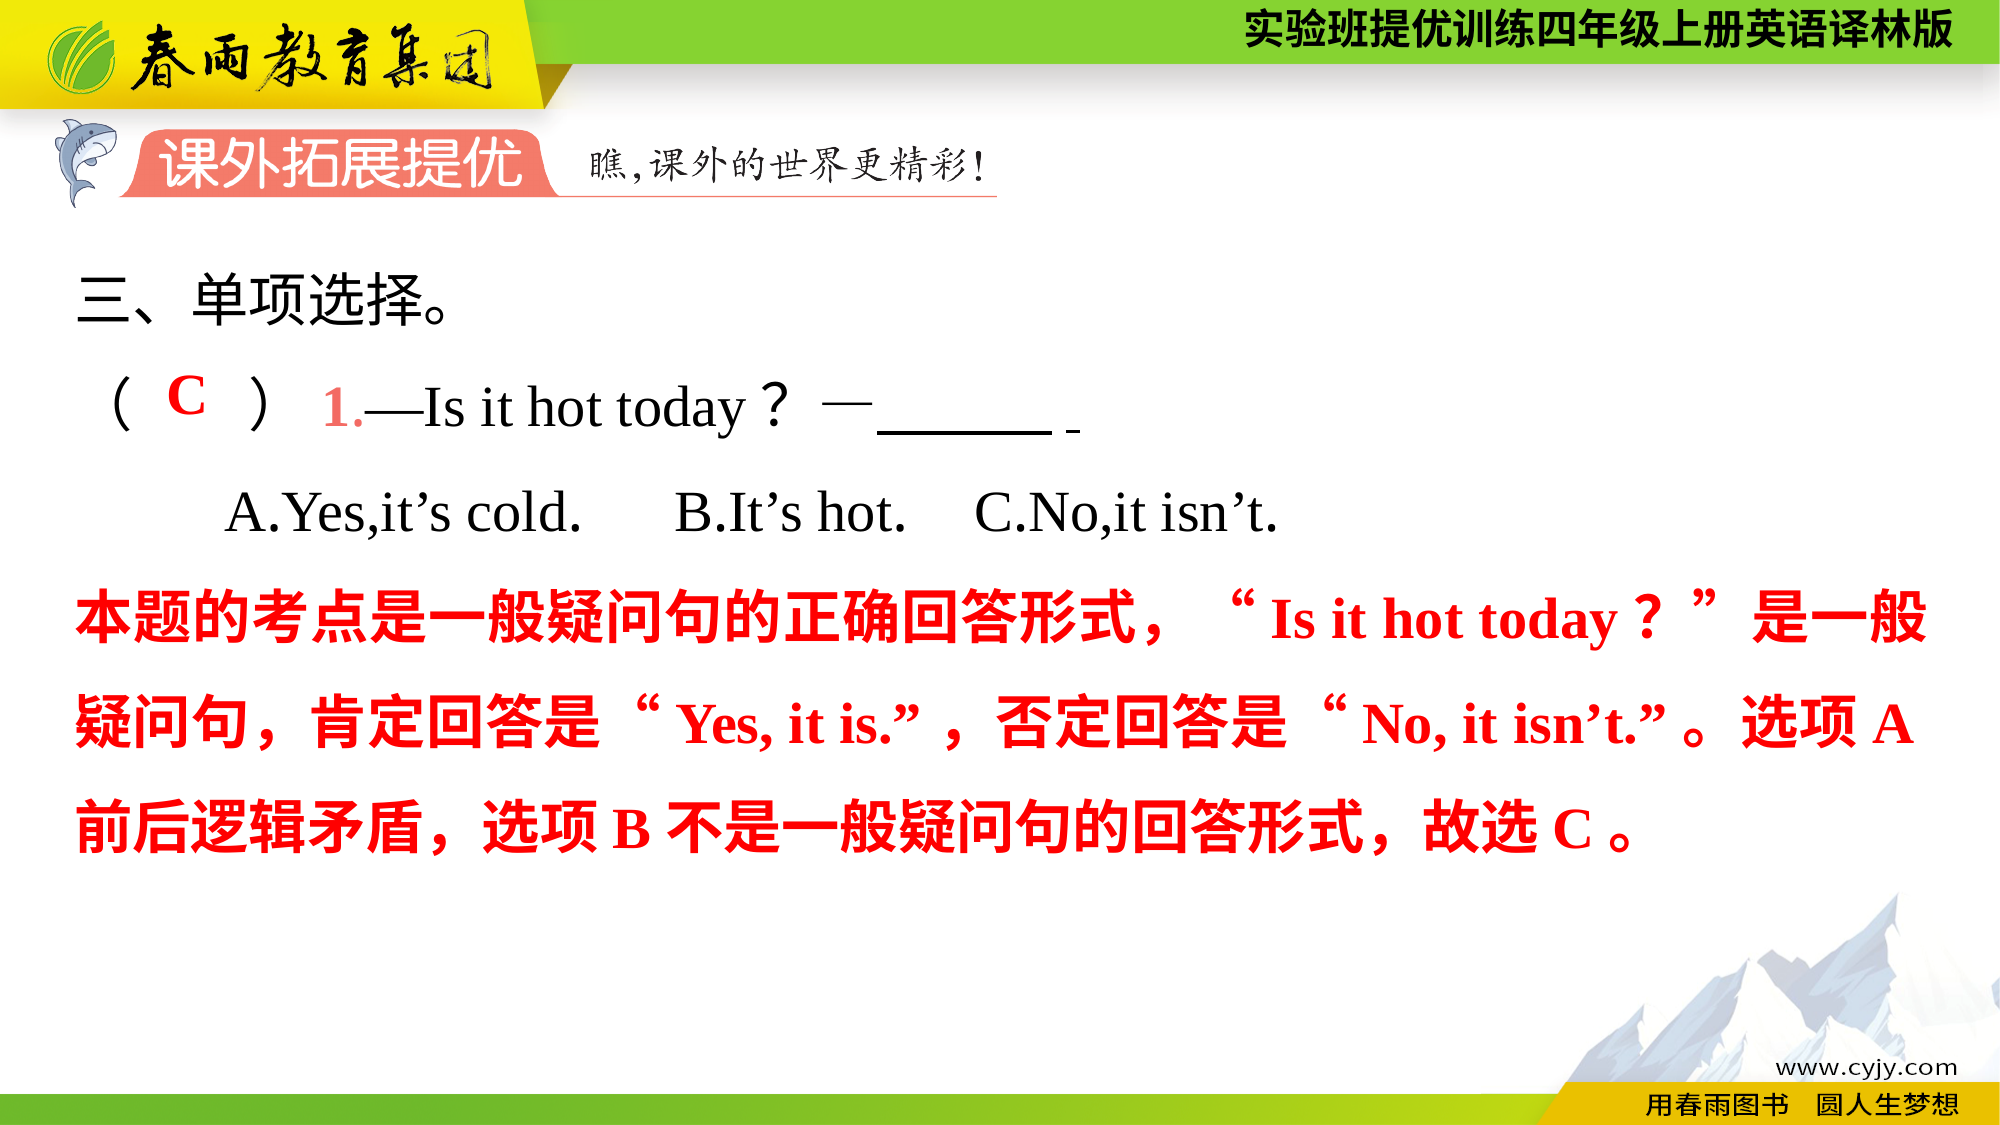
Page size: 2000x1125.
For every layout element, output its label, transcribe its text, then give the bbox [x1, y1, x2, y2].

text_box C [151, 349, 224, 434]
picture [0, 0, 2000, 1125]
list 三、单项选择。 （ ）1.—Is it hot today？— . A.Yes,it’s cold. B.It’s hot. C.No,it isn’t. [59, 221, 1944, 537]
text_box 本题的考点是一般疑问句的正确回答形式，“Is it hot today？”是一般疑问句，肯定回答是“Yes, it is.”，否定回答是“No, it isn’t.”。选项A前后逻辑矛盾，选项B不是一般疑问句的回答形式，故选C。 [59, 537, 1944, 868]
